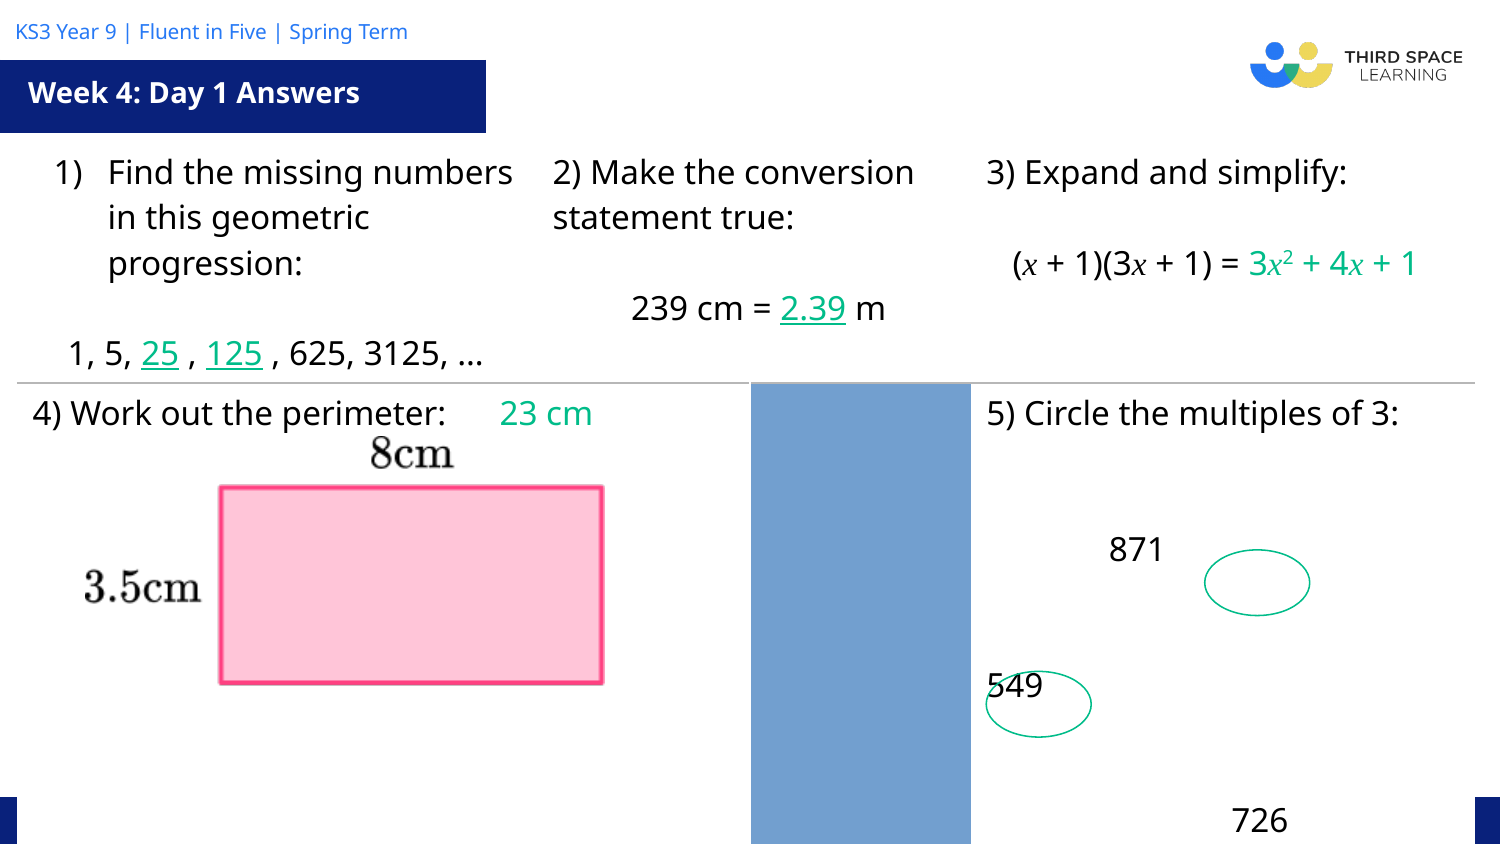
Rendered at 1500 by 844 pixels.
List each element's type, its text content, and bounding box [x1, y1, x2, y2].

table_header Find the missing numbers in this geometric progression: 1, 5, 25 , 125 , 625, 3125, … [19, 142, 537, 382]
table_cell 5) Circle the multiples of 3: 871 549 726 [972, 384, 1474, 844]
text_box [1204, 549, 1310, 616]
table_header 3) Expand and simplify: (x + 1)(3x + 1) = 3x2 + 4x + 1 [972, 142, 1474, 382]
picture [1250, 33, 1465, 99]
table_cell 4) Work out the perimeter: 23 cm [19, 384, 749, 844]
text_box [986, 671, 1092, 738]
text_box Week 4: Day 1 Answers [13, 59, 383, 125]
table_header 2) Make the conversion statement true: 239 cm = 2.39 m [538, 142, 971, 382]
picture [85, 436, 605, 687]
